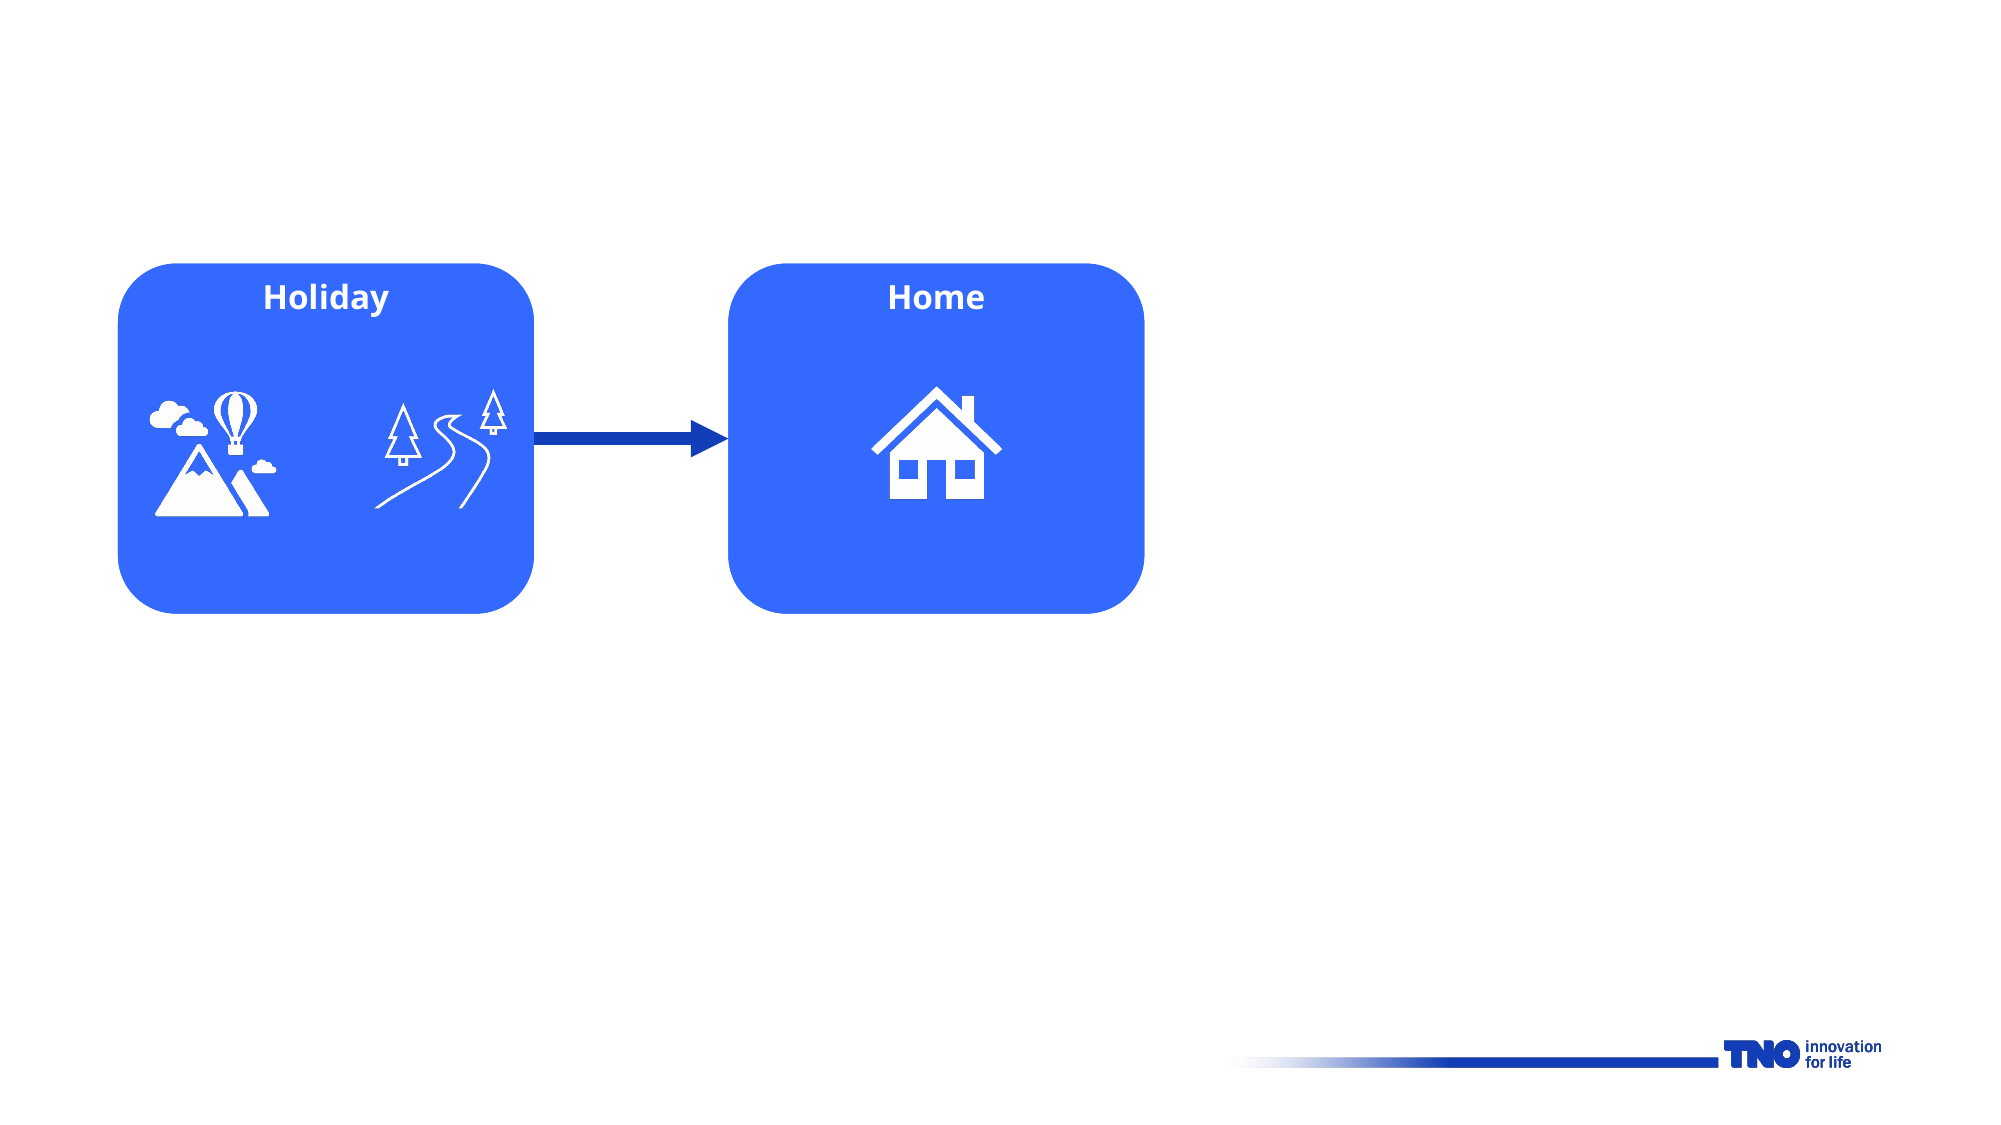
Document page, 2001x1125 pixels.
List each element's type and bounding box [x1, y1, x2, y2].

picture [1222, 1040, 1882, 1068]
text_box [117, 263, 534, 614]
text_box [728, 263, 1145, 614]
